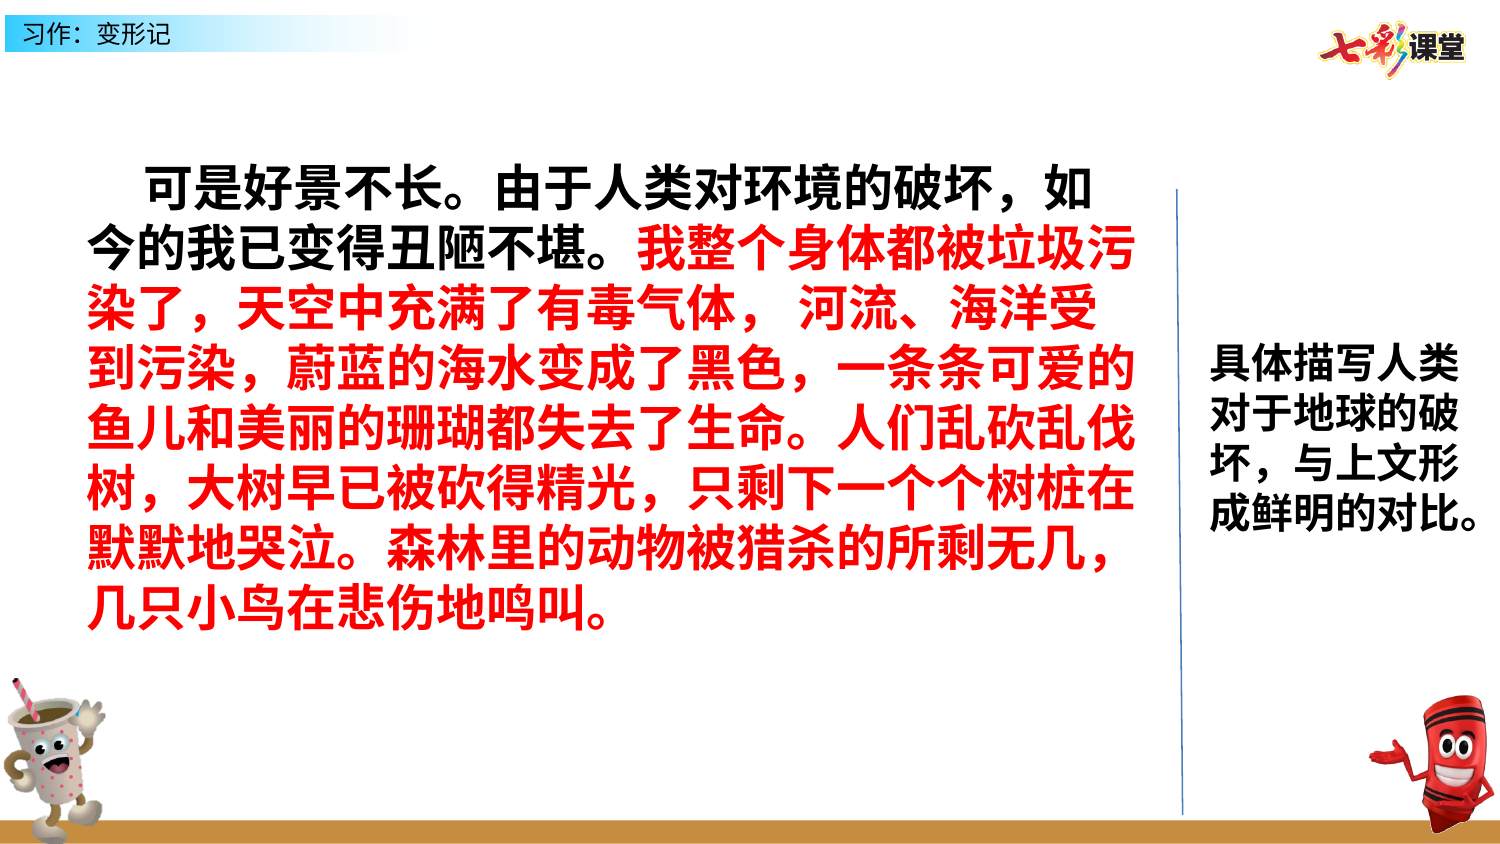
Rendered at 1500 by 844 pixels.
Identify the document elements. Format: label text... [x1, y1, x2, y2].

picture [0, 678, 143, 844]
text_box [1176, 188, 1183, 816]
picture [1364, 678, 1500, 844]
text_box 具体描写人类对于地球的破坏，与上文形成鲜明的对比。 [1195, 329, 1477, 545]
text_box 可是好景不长。由于人类对环境的破坏，如今的我已变得丑陋不堪。我整个身体都被垃圾污染了，天空中充满了有毒气体， 河流、海洋受到污染，蔚蓝的海水变成了黑色，一条条可爱的鱼儿和美丽的珊瑚都失去了生命。人们乱砍乱伐树，大树早已被砍得精光，只剩下一个个树桩在默默地哭泣。森林里的动物被猎杀的所剩无几，几只小鸟在悲伤地鸣叫。 [75, 150, 1155, 642]
picture [1316, 20, 1468, 80]
